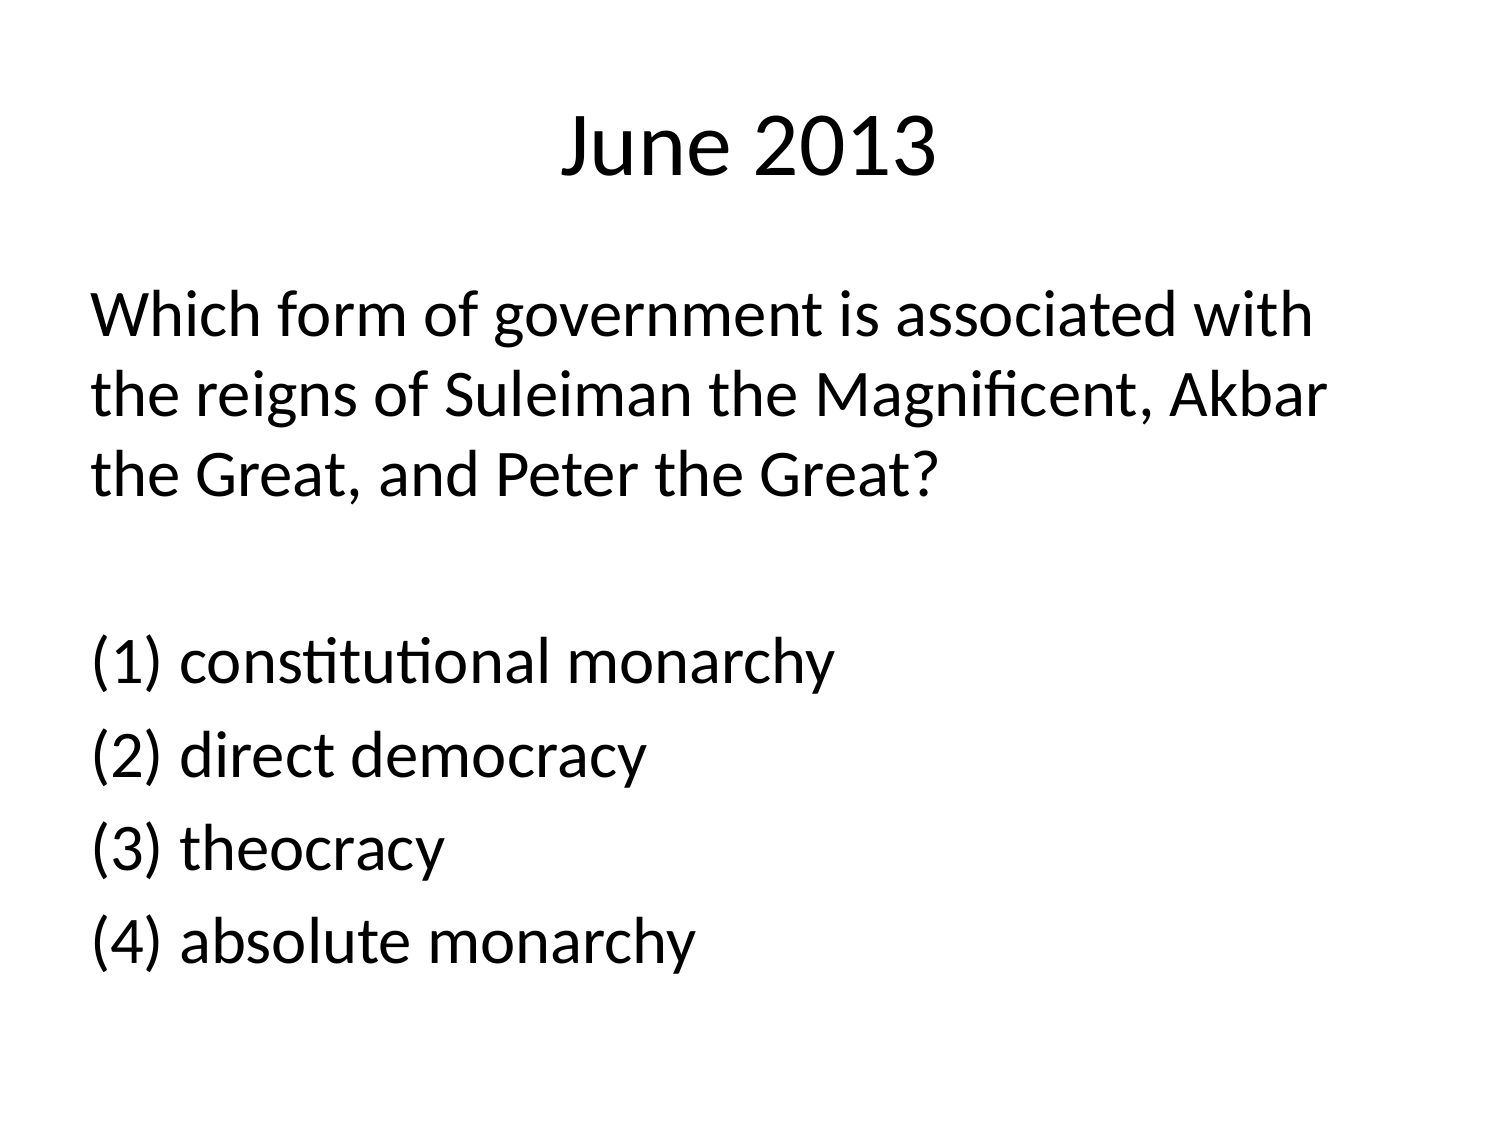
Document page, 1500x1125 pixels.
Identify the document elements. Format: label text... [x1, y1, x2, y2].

list Which form of government is associated with the reigns of Suleiman the Magnificent, Akbar the Great, and Peter the Great? (1) constitutional monarchy (2) direct democracy (3) theocracy (4) absolute monarchy [75, 262, 1425, 1005]
title June 2013 [75, 45, 1425, 233]
